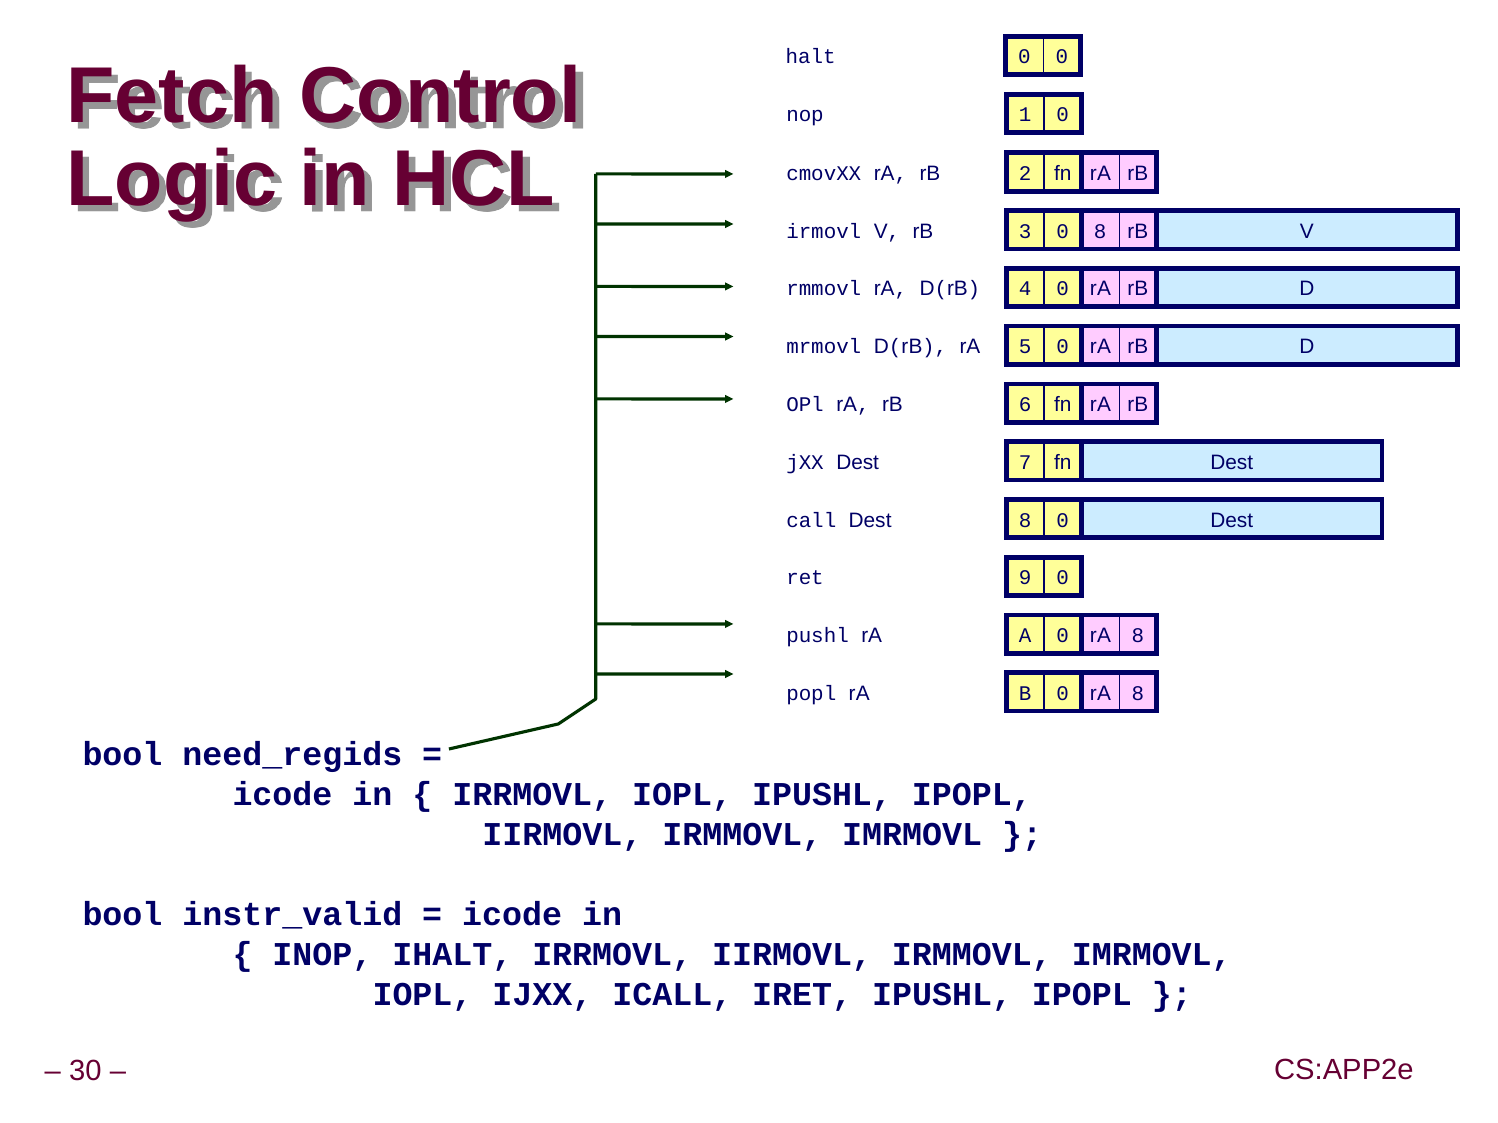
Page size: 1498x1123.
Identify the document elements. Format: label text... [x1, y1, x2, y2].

title Fetch Control Logic in HCL [66, 40, 751, 238]
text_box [448, 173, 734, 750]
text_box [770, 36, 1458, 712]
text_box bool need_regids = icode in { IRRMOVL, IOPL, IPUSHL, IPOPL, IIRMOVL, IRMMOVL, IMRMOVL }; bool instr_valid = icode in { INOP, IHALT, IRRMOVL, IIRMOVL, IRMMOVL, IMRMOVL, IOPL, IJXX, ICALL, IRET, IPUSHL, IPOPL }; [75, 724, 1388, 1020]
